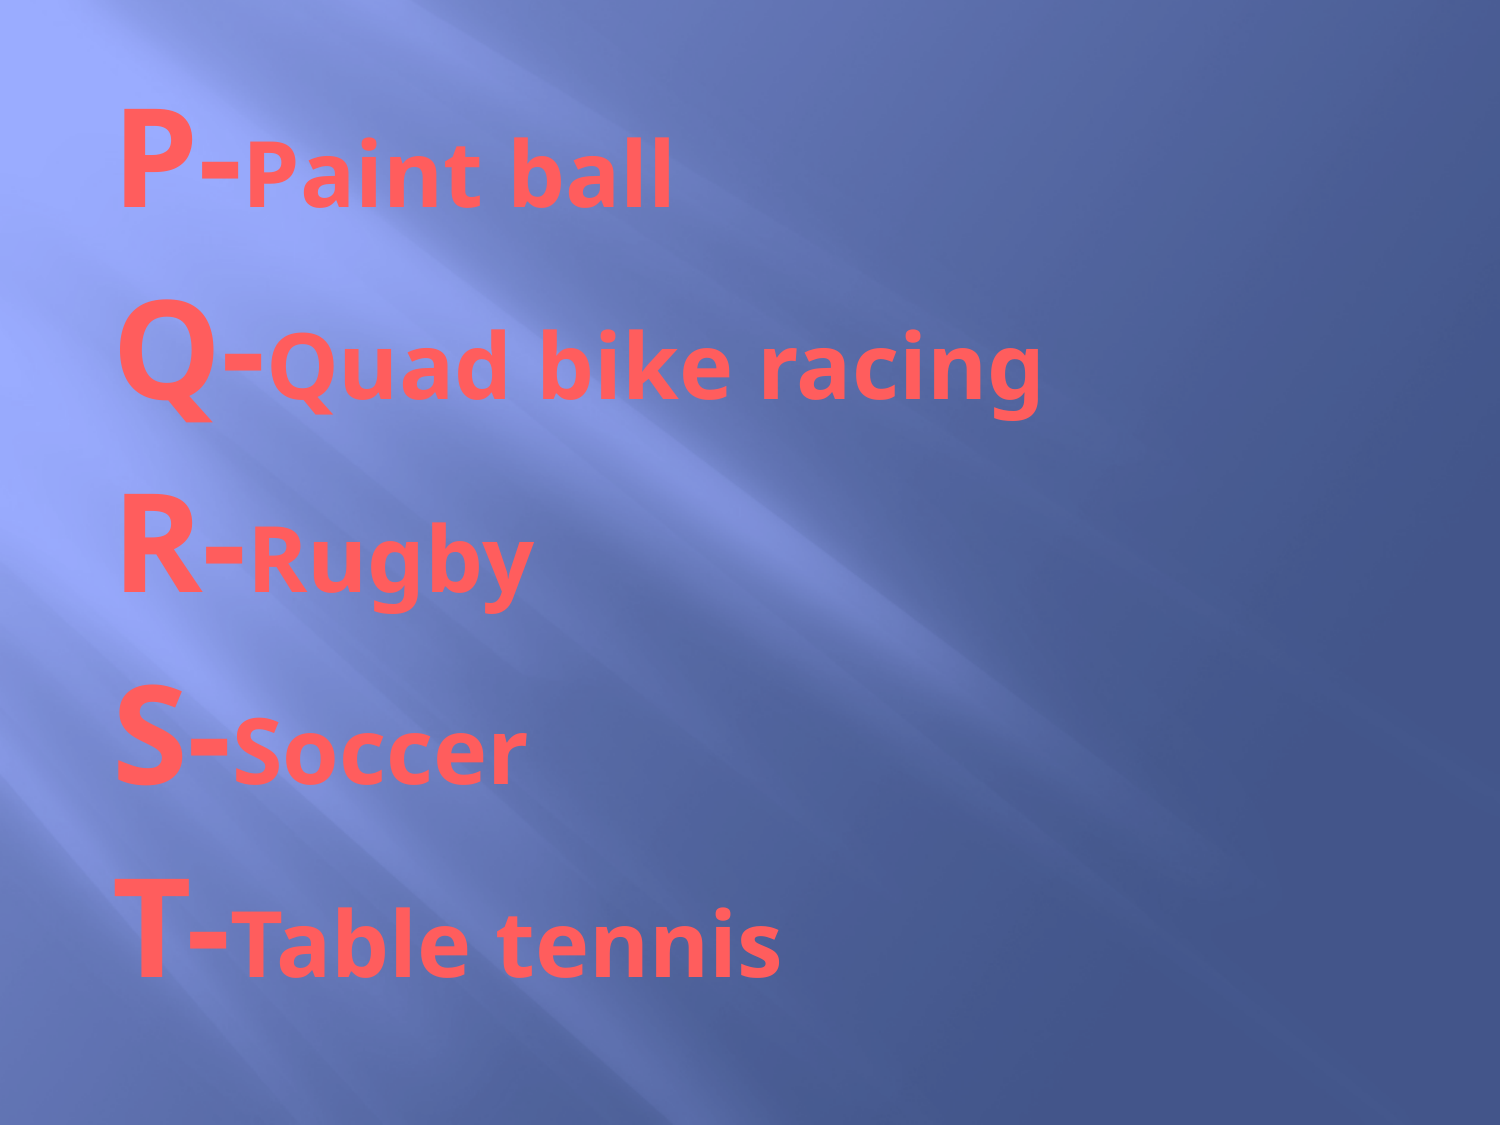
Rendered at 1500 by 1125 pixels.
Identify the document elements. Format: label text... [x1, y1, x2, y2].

list P-Paint ball Q-Quad bike racing R-Rugby S-Soccer T-Table tennis [75, 62, 1425, 1035]
